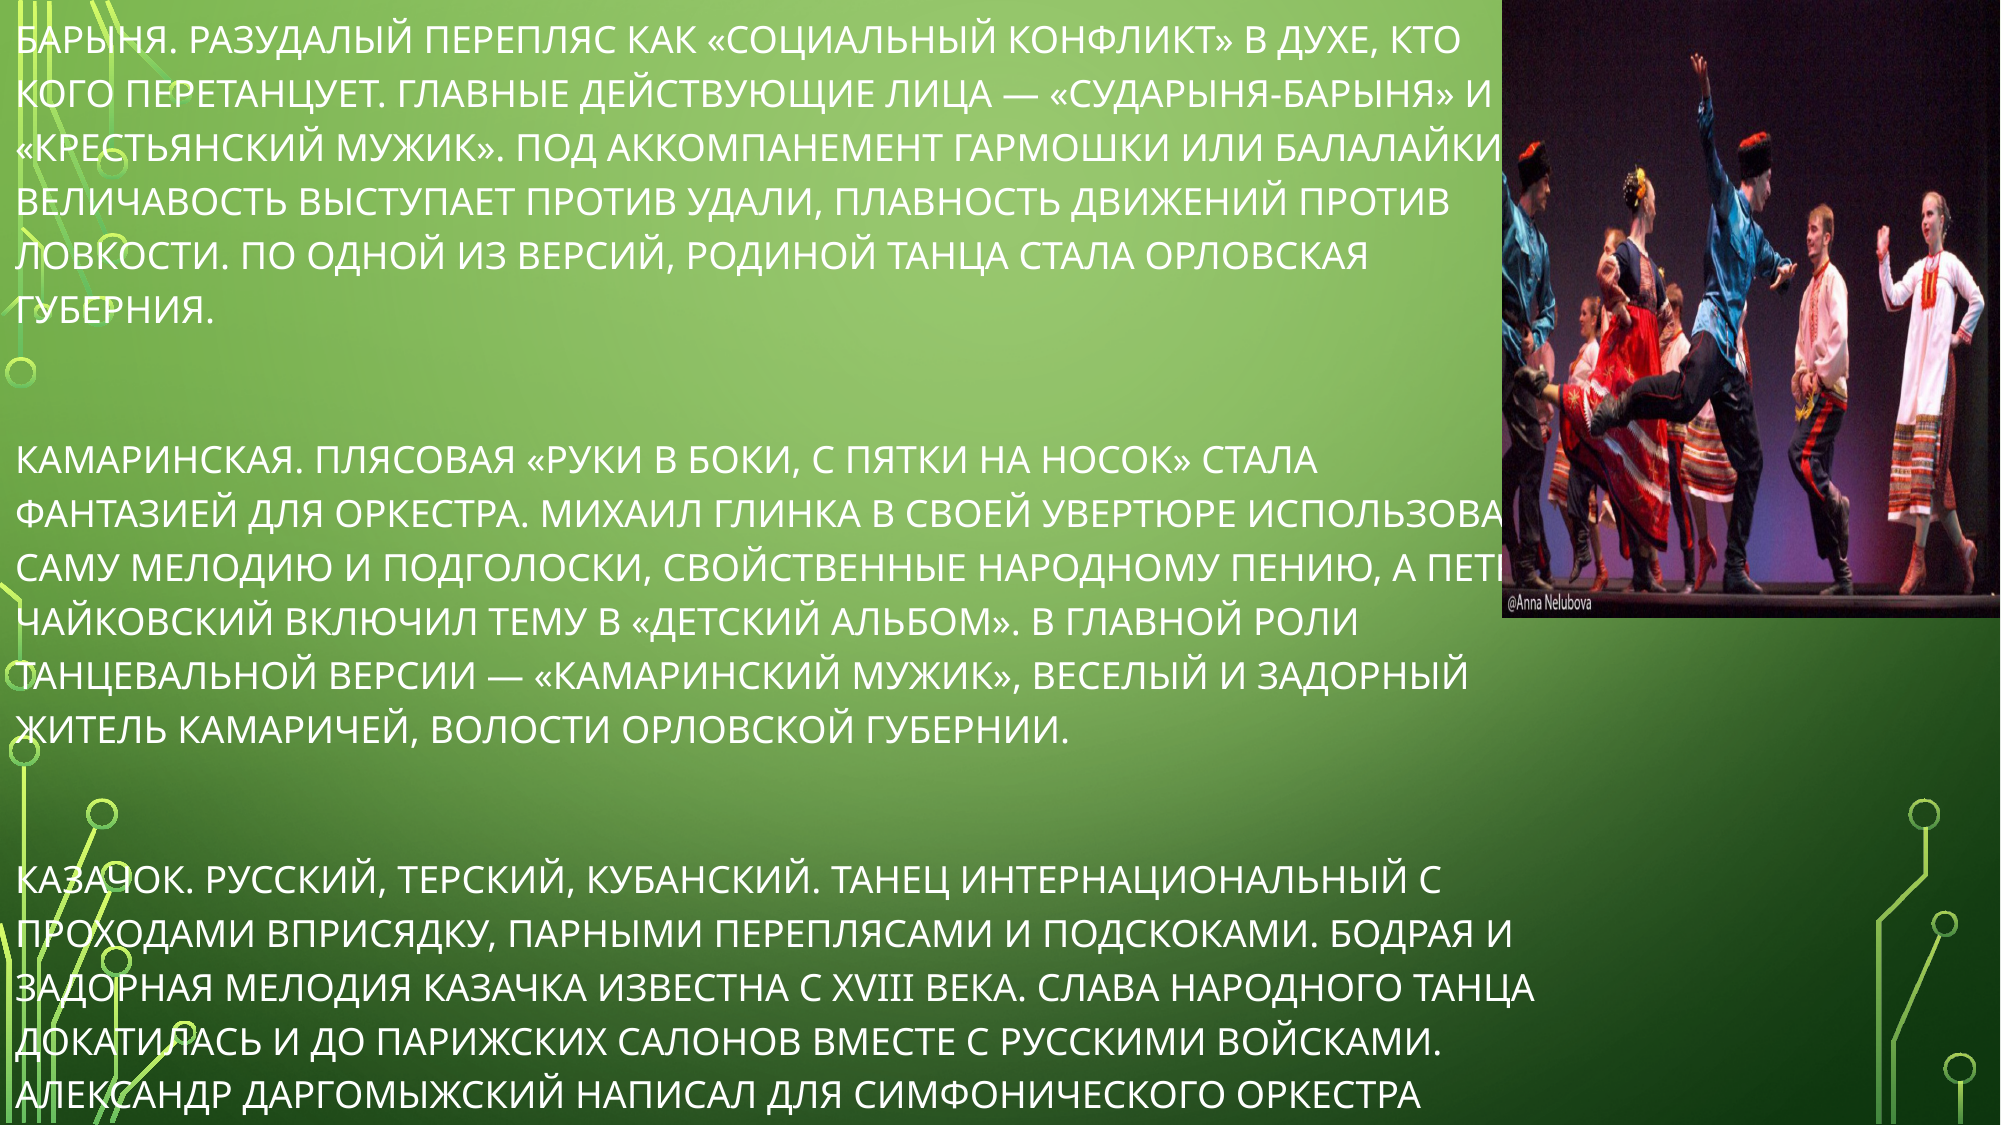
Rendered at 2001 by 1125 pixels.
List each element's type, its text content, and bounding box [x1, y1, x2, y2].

picture [1501, 0, 2000, 618]
list Барыня. Разудалый перепляс как «социальный конфликт» в духе, кто кого перетанцует. Главные действующие лица — «сударыня-барыня» и «крестьянский мужик». Под аккомпанемент гармошки или балалайки величавость выступает против удали, плавность движений против ловкости. По одной из версий, родиной танца стала Орловская губерния. Камаринская. Плясовая «руки в боки, с пятки на носок» стала фантазией для оркестра. Михаил Глинка в своей увертюре использовал саму мелодию и подголоски, свойственные народному пению, а Петр Чайковский включил тему в «Детский альбом». В главной роли танцевальной версии — «камаринский мужик», веселый и задорный житель Камаричей, волости Орловской губернии. Казачок. Русский, терский, кубанский. Танец интернациональный с проходами вприсядку, парными переплясами и подскоками. Бодрая и задорная мелодия казачка известна с ХVIII века. Слава народного танца докатилась и до парижских салонов вместе с русскими войсками. Александр Даргомыжский написал для симфонического оркестра «Малороссийский казачок», а с ХIХ века казачок в России «повысили» до бального танца. [0, 0, 1560, 1125]
